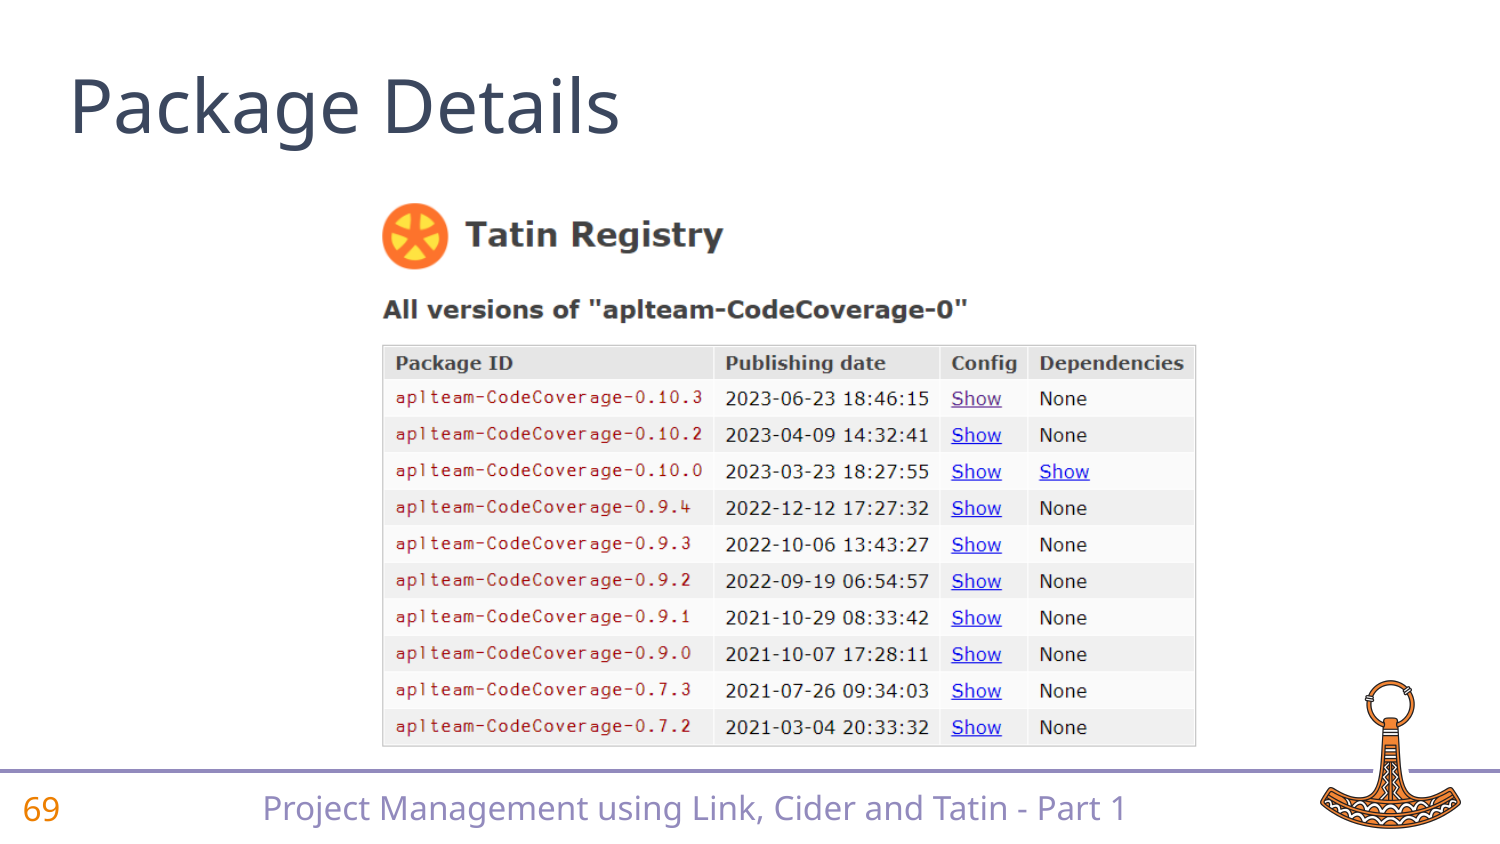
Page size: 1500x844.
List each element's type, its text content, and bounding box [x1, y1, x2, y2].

title Package Details [53, 43, 1203, 157]
picture [1320, 680, 1461, 829]
picture [372, 192, 1218, 765]
